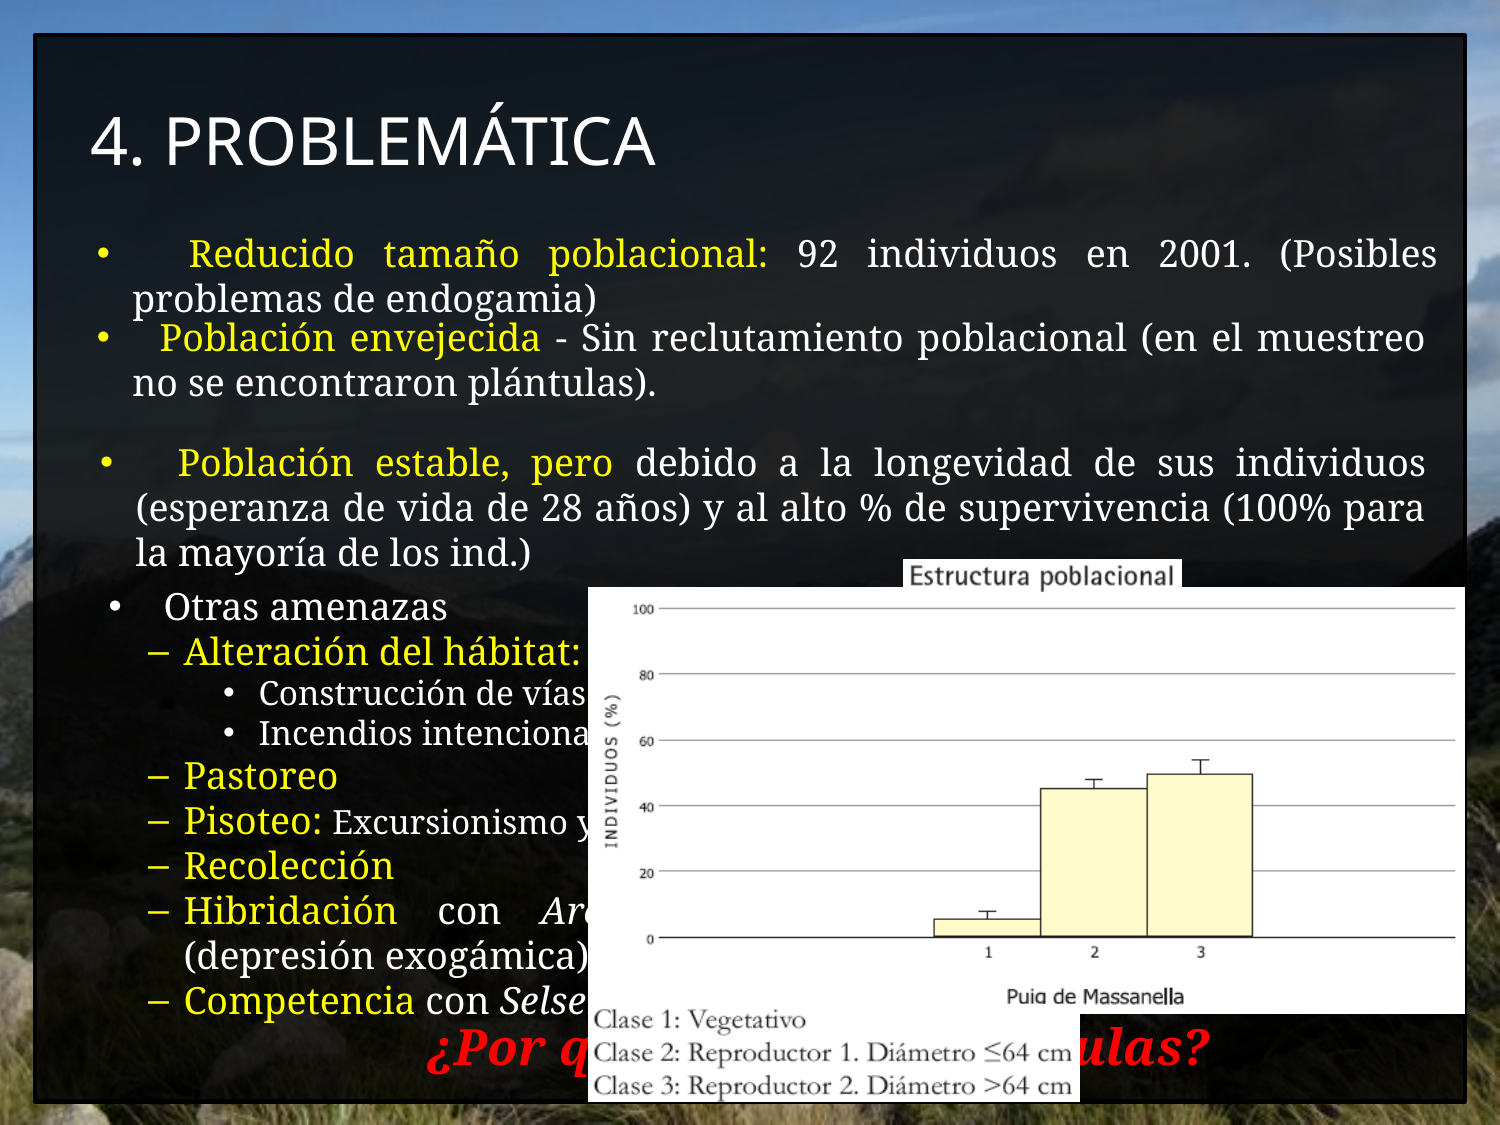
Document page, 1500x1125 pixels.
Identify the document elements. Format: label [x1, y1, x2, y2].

text_box [587, 558, 1465, 1102]
text_box [0, 0, 1500, 1125]
